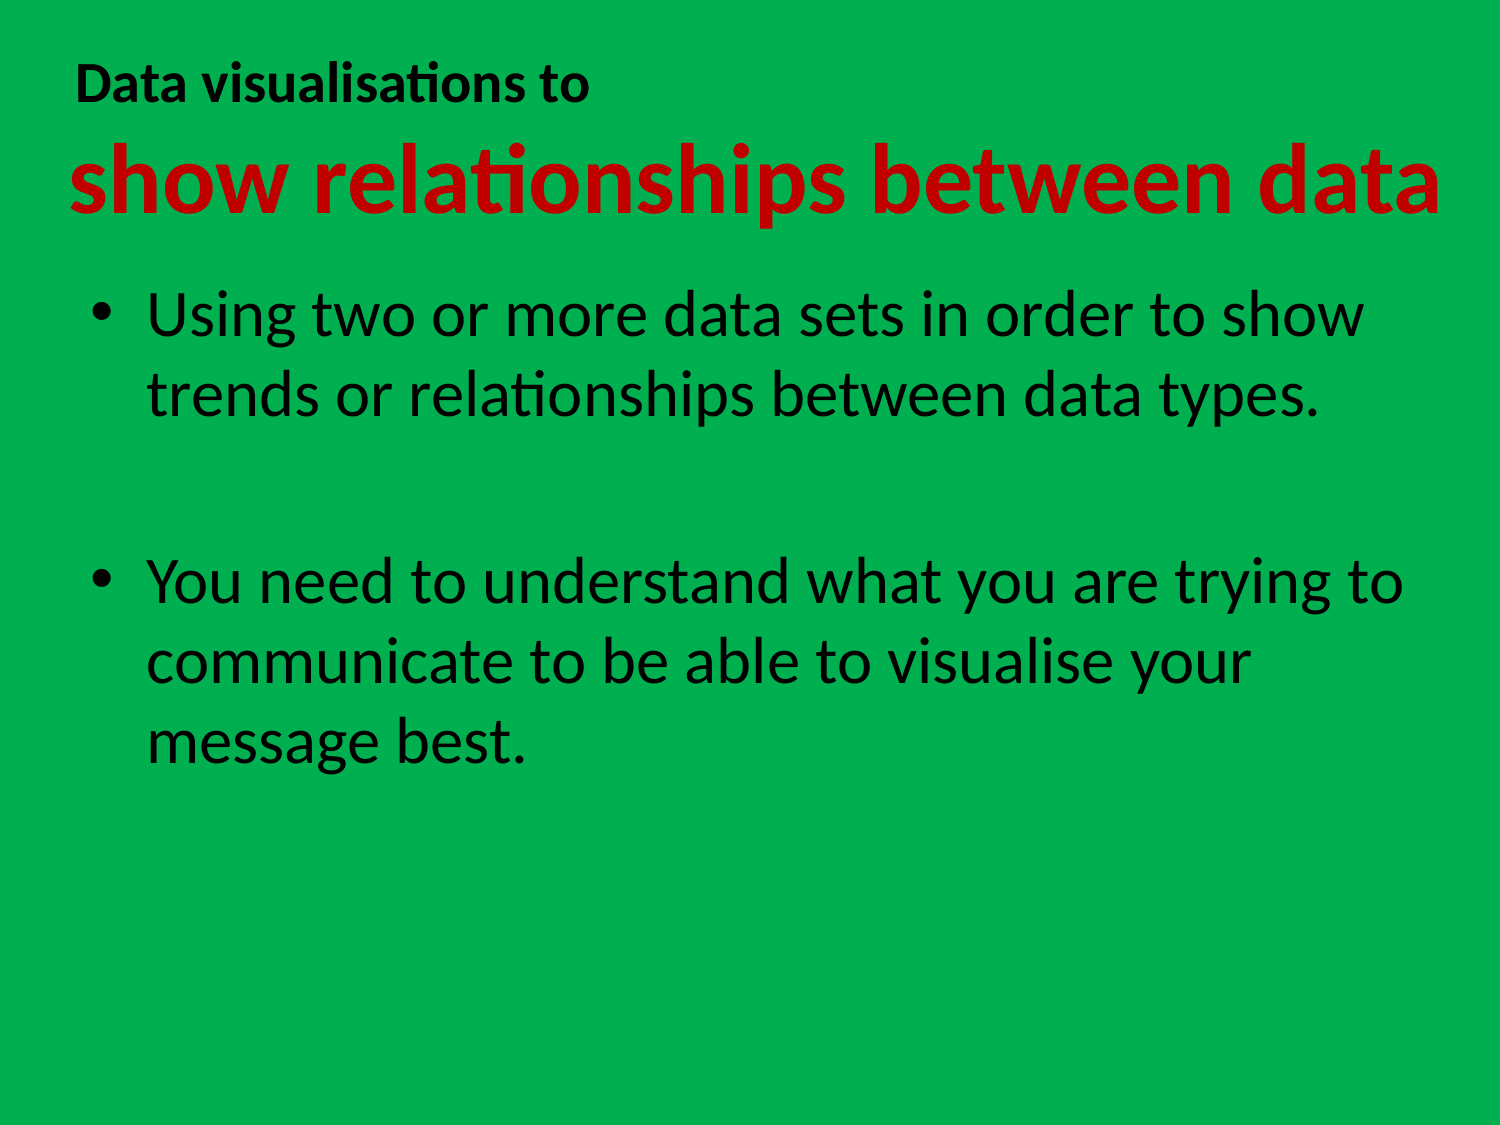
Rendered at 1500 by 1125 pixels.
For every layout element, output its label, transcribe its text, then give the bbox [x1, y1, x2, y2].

list Using two or more data sets in order to show trends or relationships between data types. You need to understand what you are trying to communicate to be able to visualise your message best. [75, 262, 1425, 1005]
title Data visualisations to show relationships between data [0, 45, 1500, 233]
